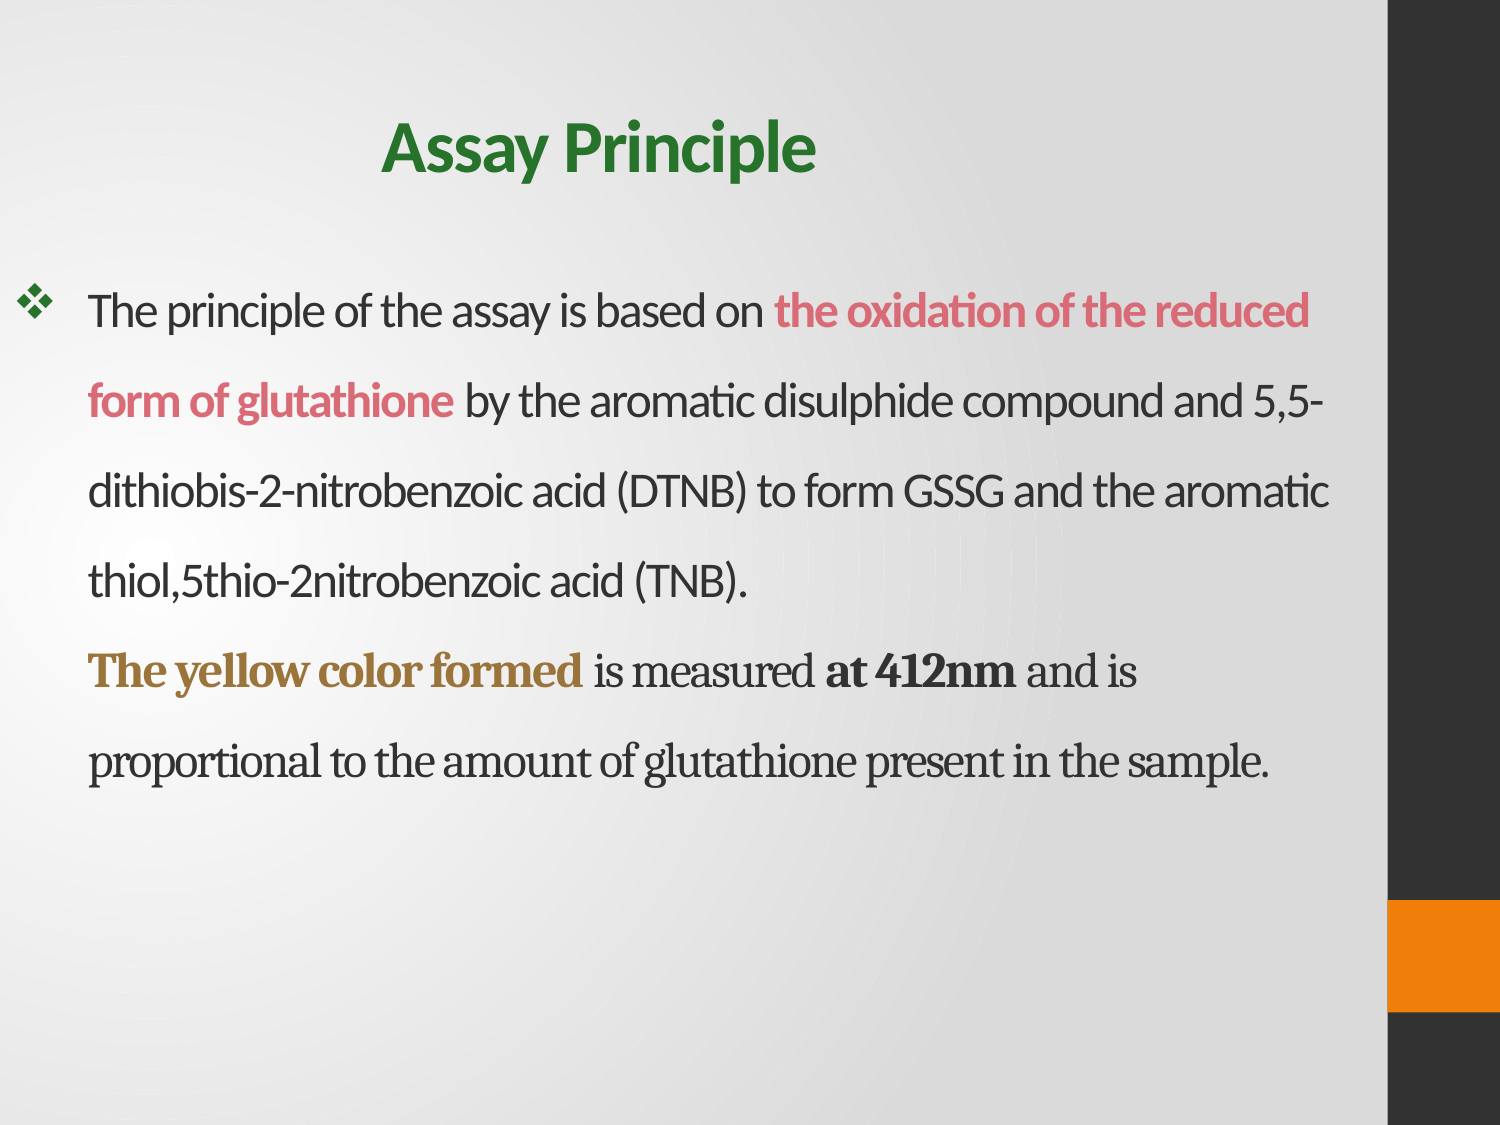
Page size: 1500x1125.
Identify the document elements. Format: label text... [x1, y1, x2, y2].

title The principle of the assay is based on the oxidation of the reduced form of glutathione by the aromatic disulphide compound and 5,5-dithiobis-2-nitrobenzoic acid (DTNB) to form GSSG and the aromatic thiol,5thio-2nitrobenzoic acid (TNB). The yellow color formed is measured at 412nm and is proportional to the amount of glutathione present in the sample. [0, 314, 1386, 1035]
text_box Assay Principle [367, 89, 1021, 195]
